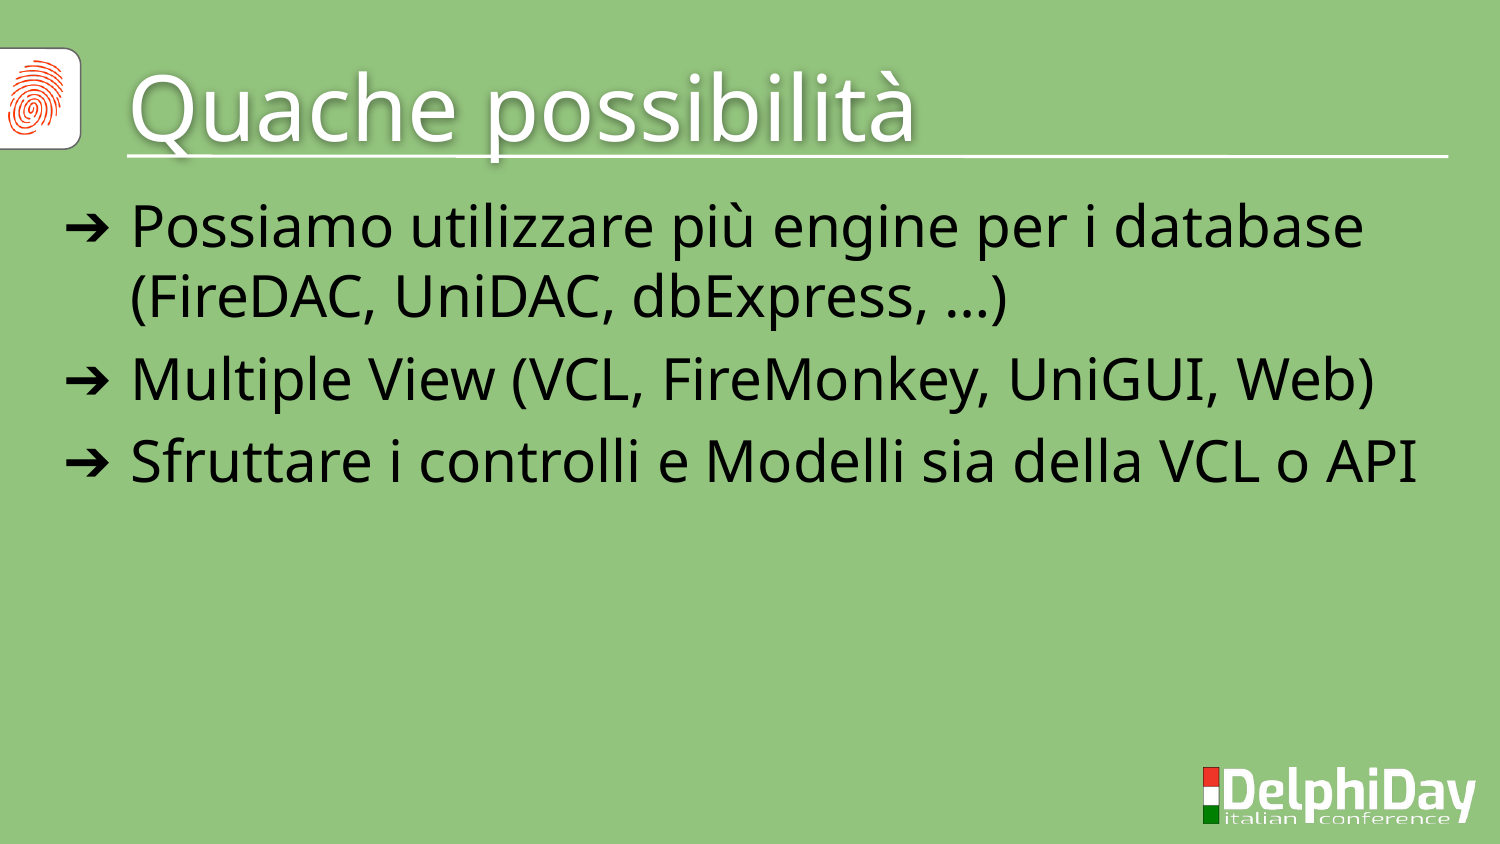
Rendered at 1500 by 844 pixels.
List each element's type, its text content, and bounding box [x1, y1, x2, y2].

title Quache possibilità [112, 33, 1463, 175]
list Possiamo utilizzare più engine per i database (FireDAC, UniDAC, dbExpress, …) Multiple View (VCL, FireMonkey, UniGUI, Web) Sfruttare i controlli e Modelli sia della VCL o API [40, 174, 1464, 808]
picture [1203, 767, 1476, 824]
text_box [0, 47, 81, 150]
